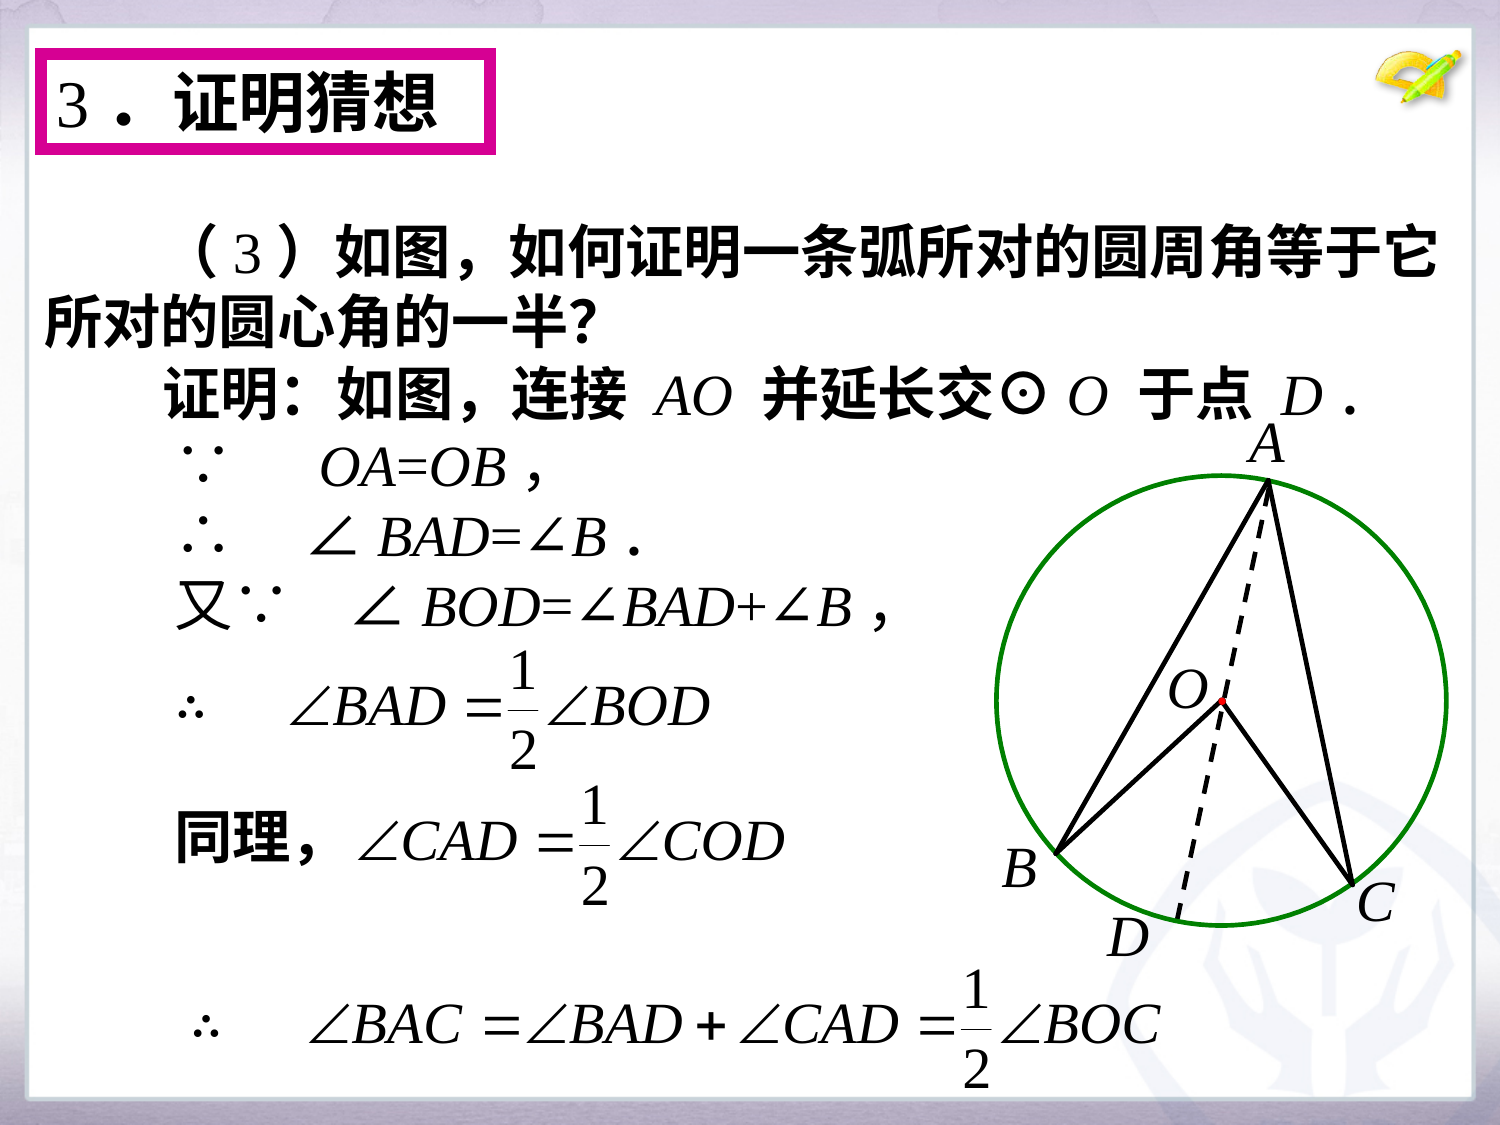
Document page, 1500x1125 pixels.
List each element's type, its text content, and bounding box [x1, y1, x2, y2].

text_box D [1092, 952, 1211, 976]
text_box 3．证明猜想 [41, 53, 490, 149]
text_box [980, 396, 1464, 943]
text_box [159, 774, 802, 911]
text_box 证明：如图，连接 AO 并延长交⊙O 于点 D． [147, 350, 1447, 435]
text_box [174, 958, 1176, 1095]
picture [0, 0, 1500, 1125]
text_box ∵ OA=OB， ∴ ∠BAD=∠B． 又∵ ∠BOD=∠BAD+∠B， [159, 420, 975, 646]
text_box （3）如图，如何证明一条弧所对的圆周角等于它 所对的圆心角的一半？ [29, 207, 1500, 363]
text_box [159, 639, 726, 774]
